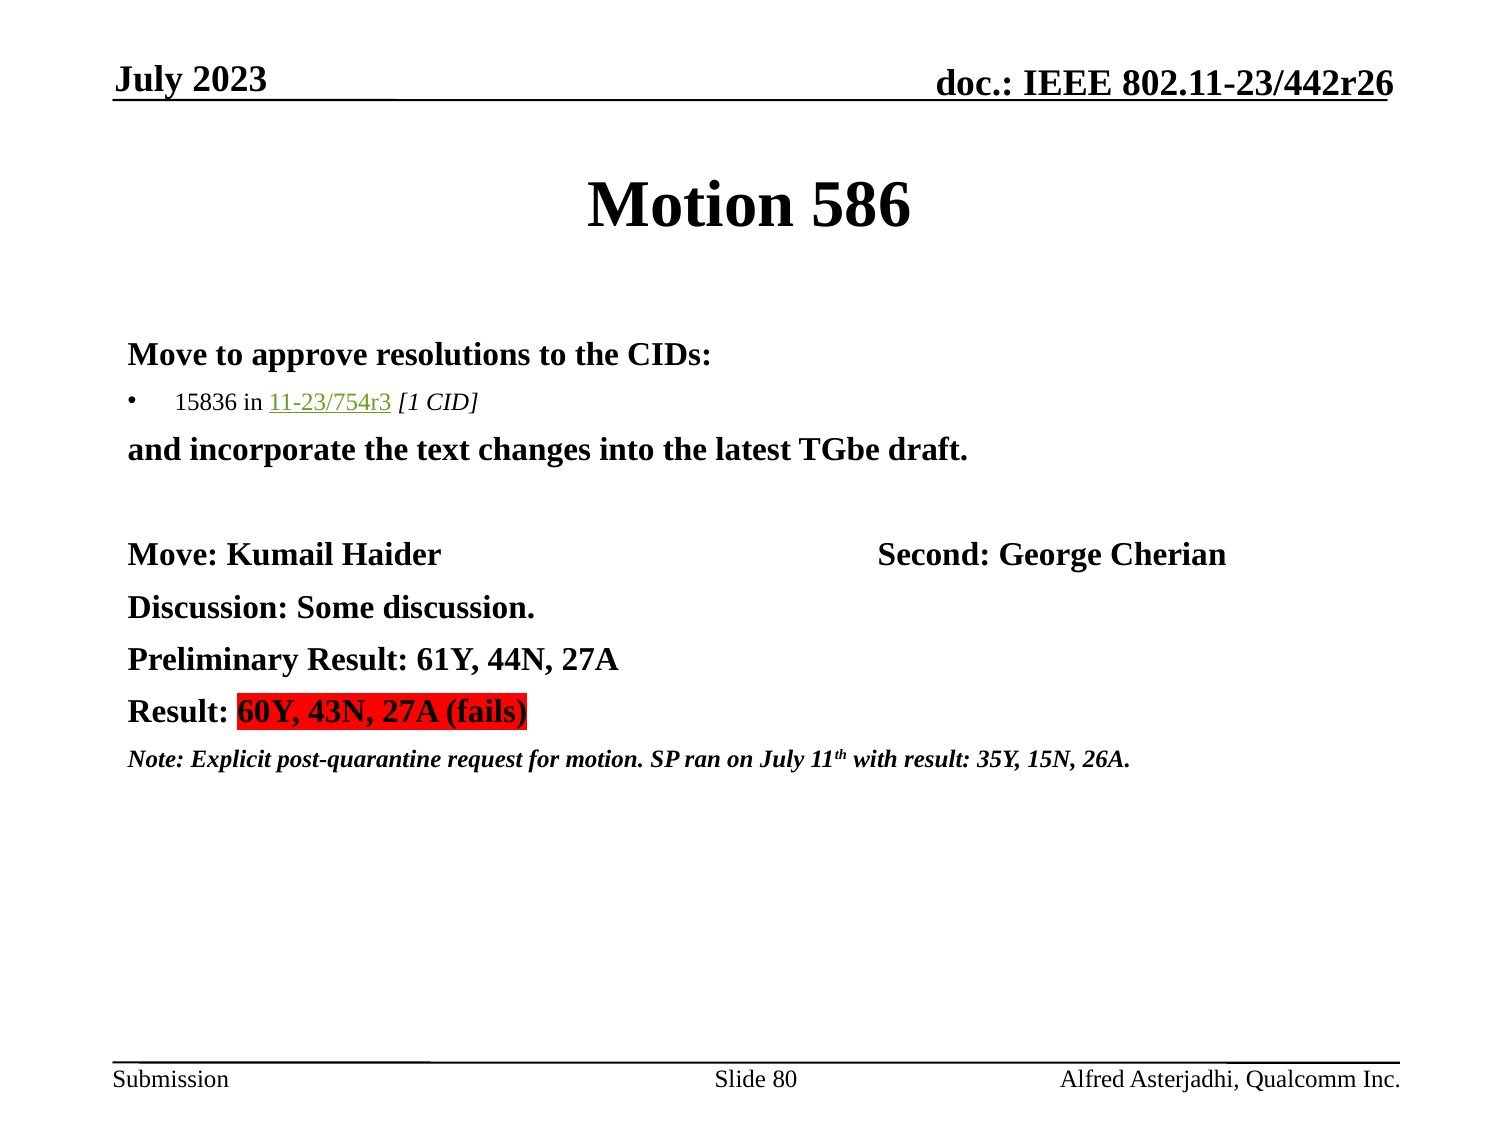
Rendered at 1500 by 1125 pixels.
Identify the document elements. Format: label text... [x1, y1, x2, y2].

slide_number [114, 54, 423, 100]
list Move to approve resolutions to the CIDs: 15836 in 11-23/754r3 [1 CID] and incorporate the text changes into the latest TGbe draft. Move: Kumail Haider Second: George Cherian Discussion: Some discussion. Preliminary Result: 61Y, 44N, 27A Result: 60Y, 43N, 27A (fails) Note: Explicit post-quarantine request for motion. SP ran on July 11th with result: 35Y, 15N, 26A. [112, 324, 1388, 1063]
title Motion 586 [112, 112, 1388, 288]
footer Alfred Asterjadhi, Qualcomm Inc. [878, 1061, 1402, 1093]
slide_number Slide 80 [712, 1061, 800, 1123]
